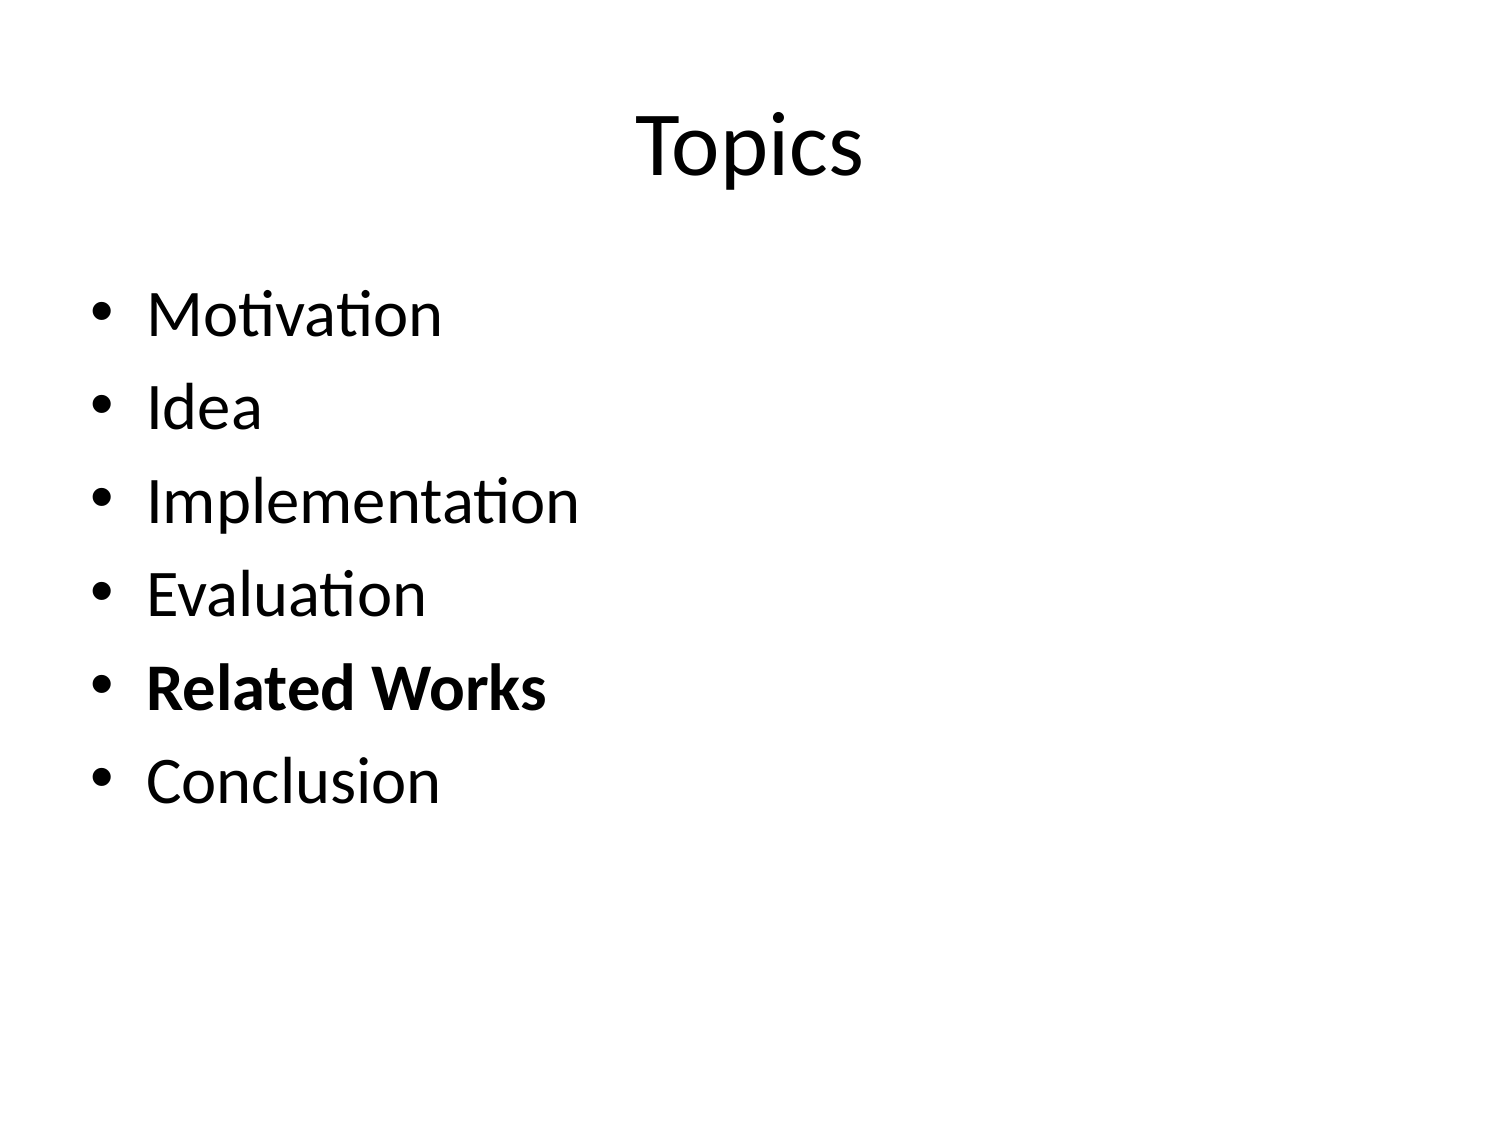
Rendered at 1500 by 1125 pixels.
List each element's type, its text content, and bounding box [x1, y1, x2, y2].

title Topics [75, 45, 1425, 233]
list Motivation Idea Implementation Evaluation Related Works Conclusion [75, 262, 1425, 1005]
